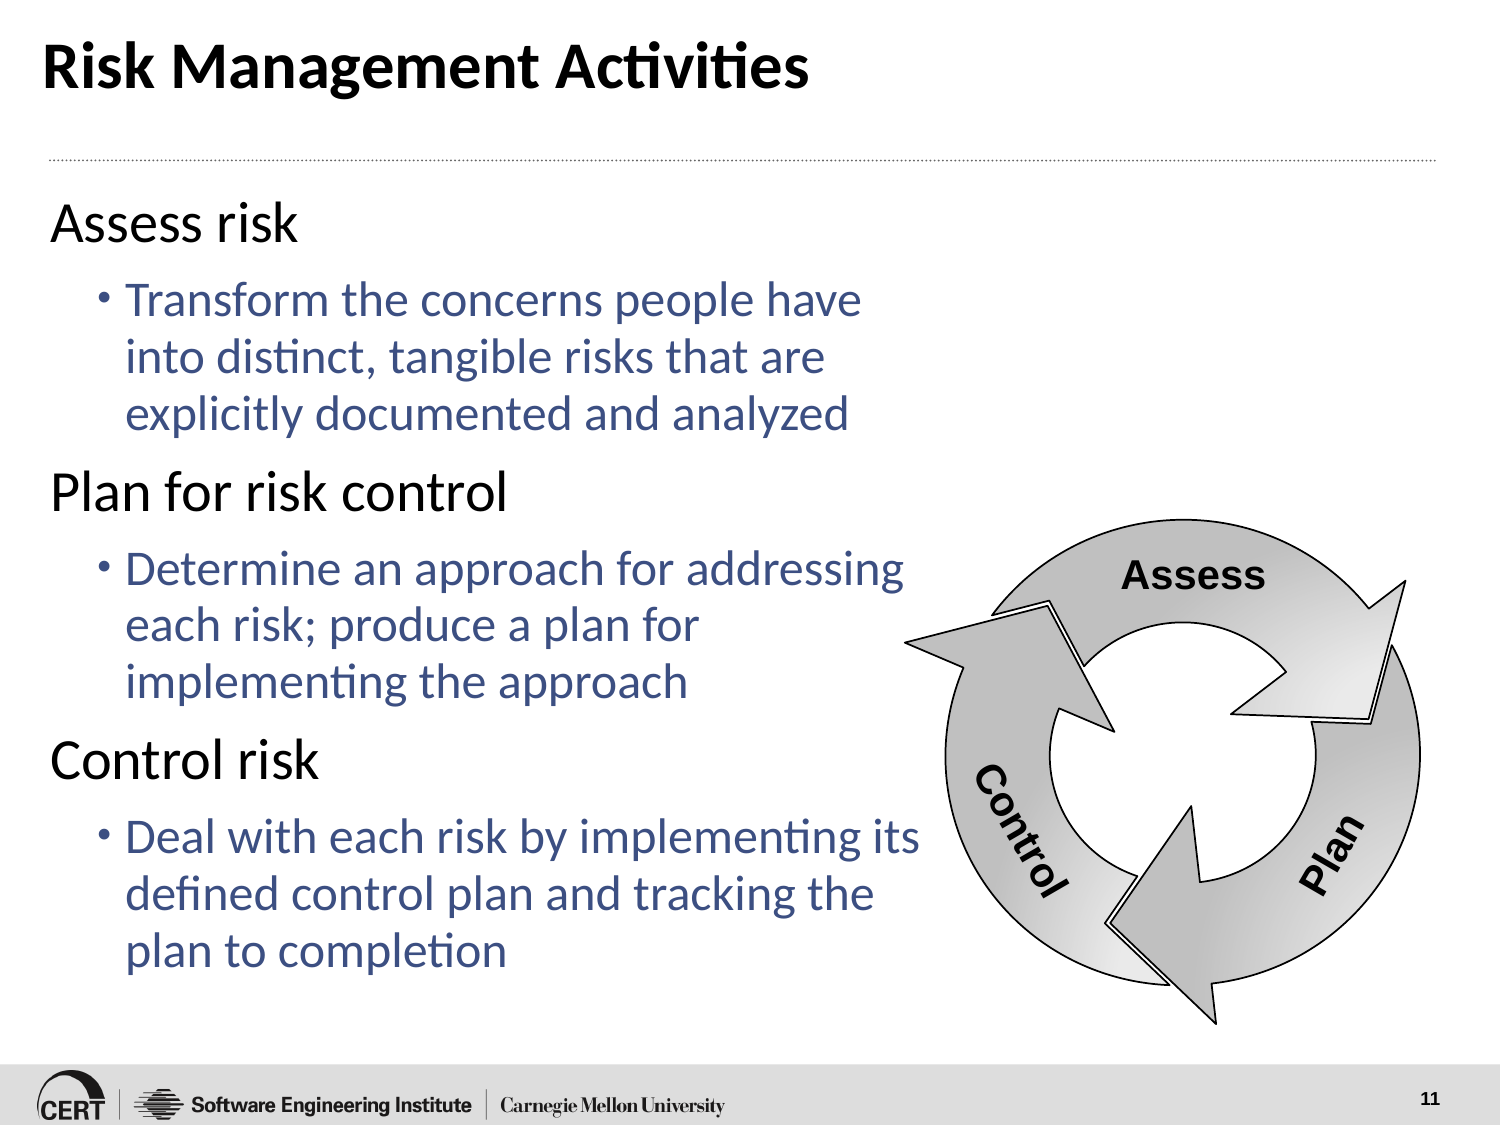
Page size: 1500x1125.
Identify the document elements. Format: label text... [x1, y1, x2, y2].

picture [37, 1069, 725, 1122]
list Assess risk Transform the concerns people have into distinct, tangible risks that are explicitly documented and analyzed Plan for risk control Determine an approach for addressing each risk; produce a plan for implementing the approach Control risk Deal with each risk by implementing its defined control plan and tracking the plan to completion [49, 187, 951, 1001]
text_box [894, 490, 1488, 1038]
title Risk Management Activities [42, 37, 1434, 155]
